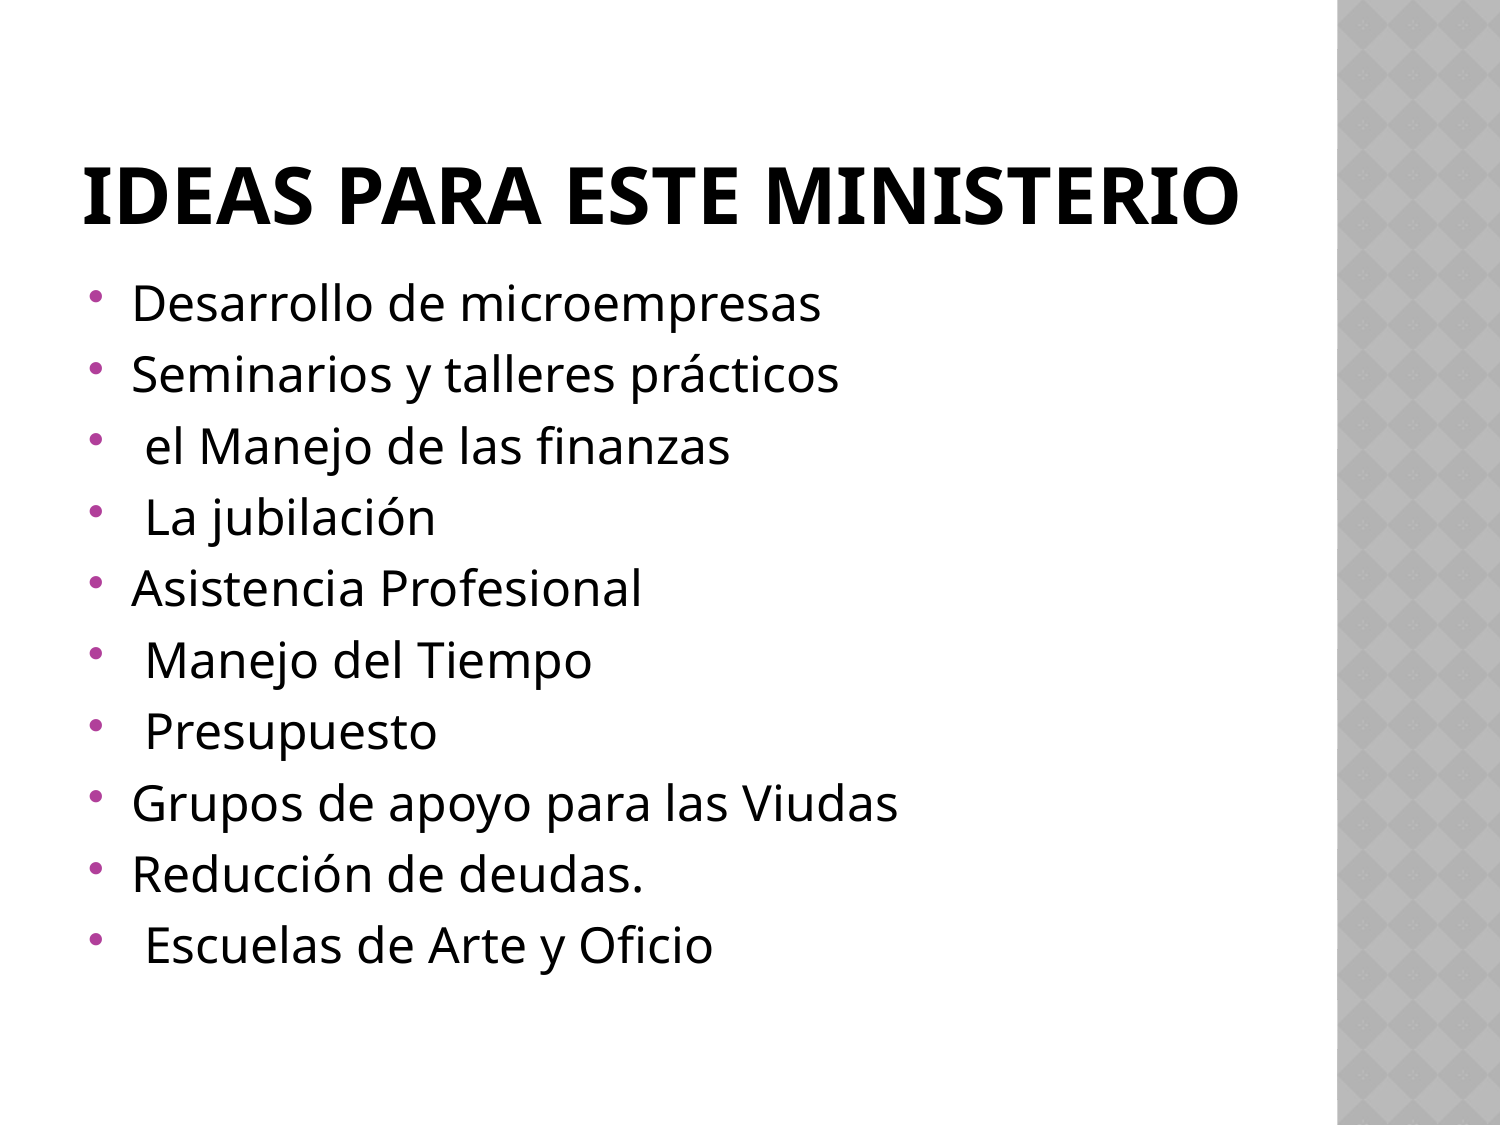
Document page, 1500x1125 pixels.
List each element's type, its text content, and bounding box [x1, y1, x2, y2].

title Ideas para este ministerio [75, 52, 1263, 240]
list Desarrollo de microempresas Seminarios y talleres prácticos el Manejo de las finanzas La jubilación Asistencia Profesional Manejo del Tiempo Presupuesto Grupos de apoyo para las Viudas Reducción de deudas. Escuelas de Arte y Oficio [75, 264, 1263, 1059]
